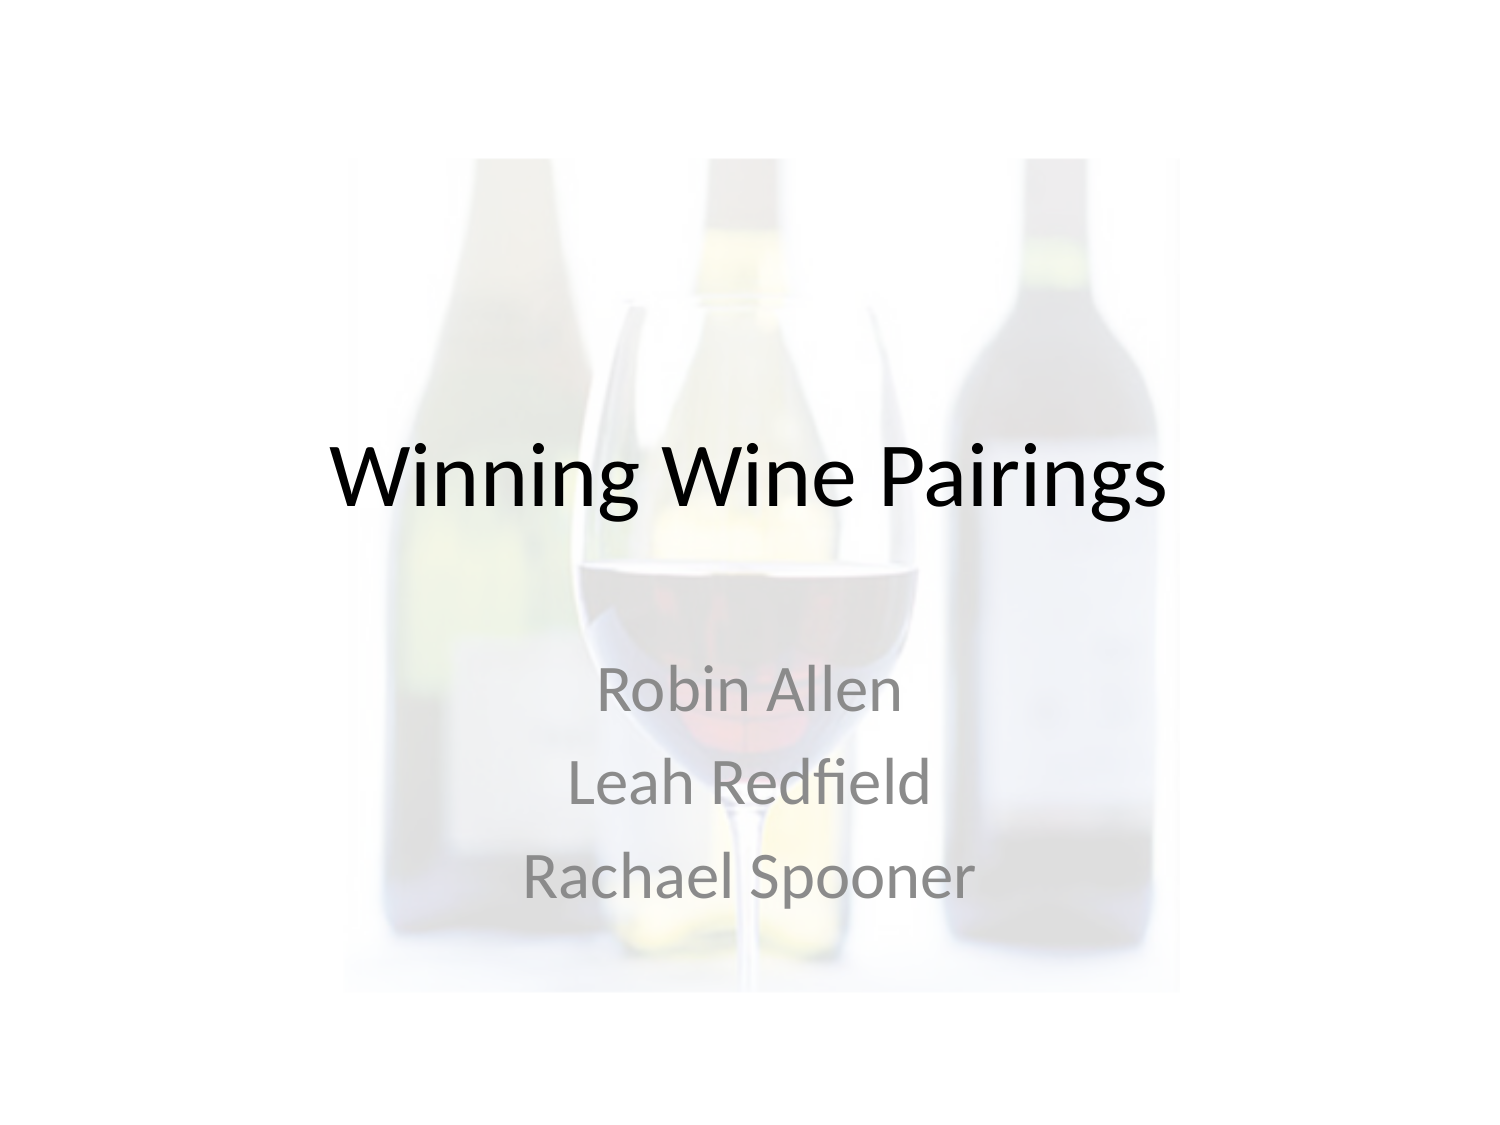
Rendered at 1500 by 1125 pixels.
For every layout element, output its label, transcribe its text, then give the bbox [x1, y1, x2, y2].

subtitle Robin Allen Leah Redfield Rachael Spooner [225, 637, 1275, 925]
title Winning Wine Pairings [112, 349, 1388, 591]
